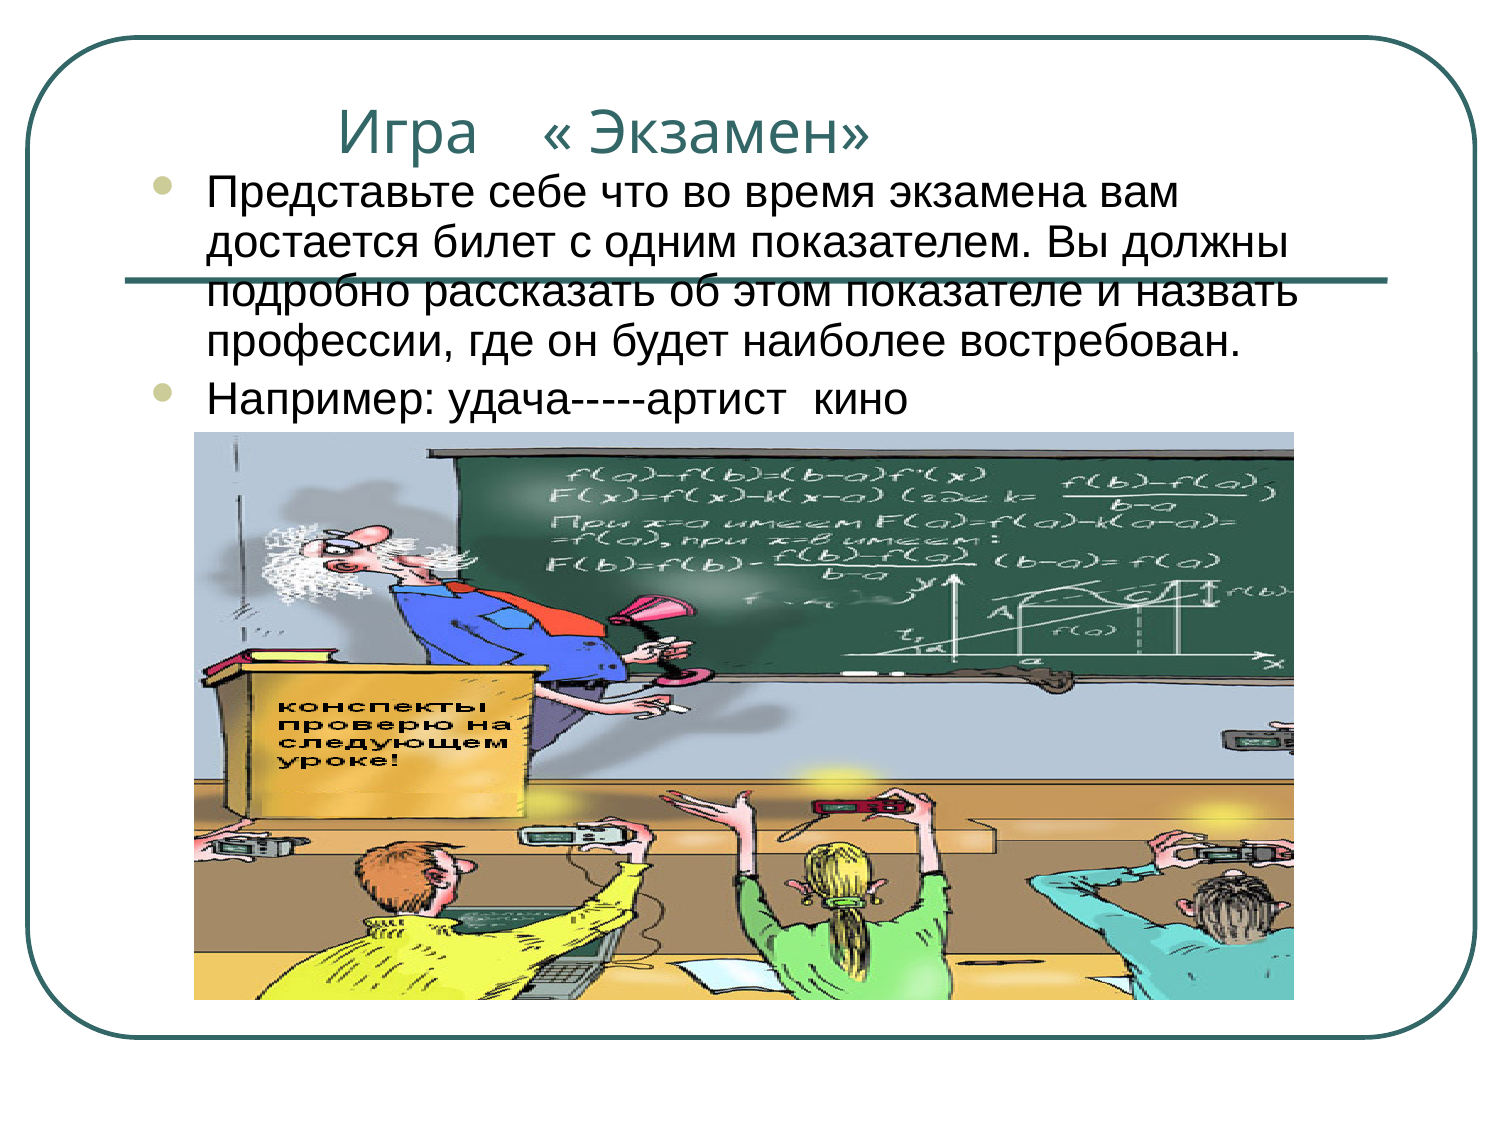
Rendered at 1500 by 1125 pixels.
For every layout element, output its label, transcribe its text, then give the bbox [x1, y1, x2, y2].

picture [194, 432, 1294, 1000]
list Представьте себе что во время экзамена вам достается билет с одним показателем. Вы должны подробно рассказать об этом показателе и назвать профессии, где он будет наиболее востребован. Например: удача-----артист кино [135, 160, 1330, 516]
title Игра « Экзамен» [241, 87, 1306, 160]
